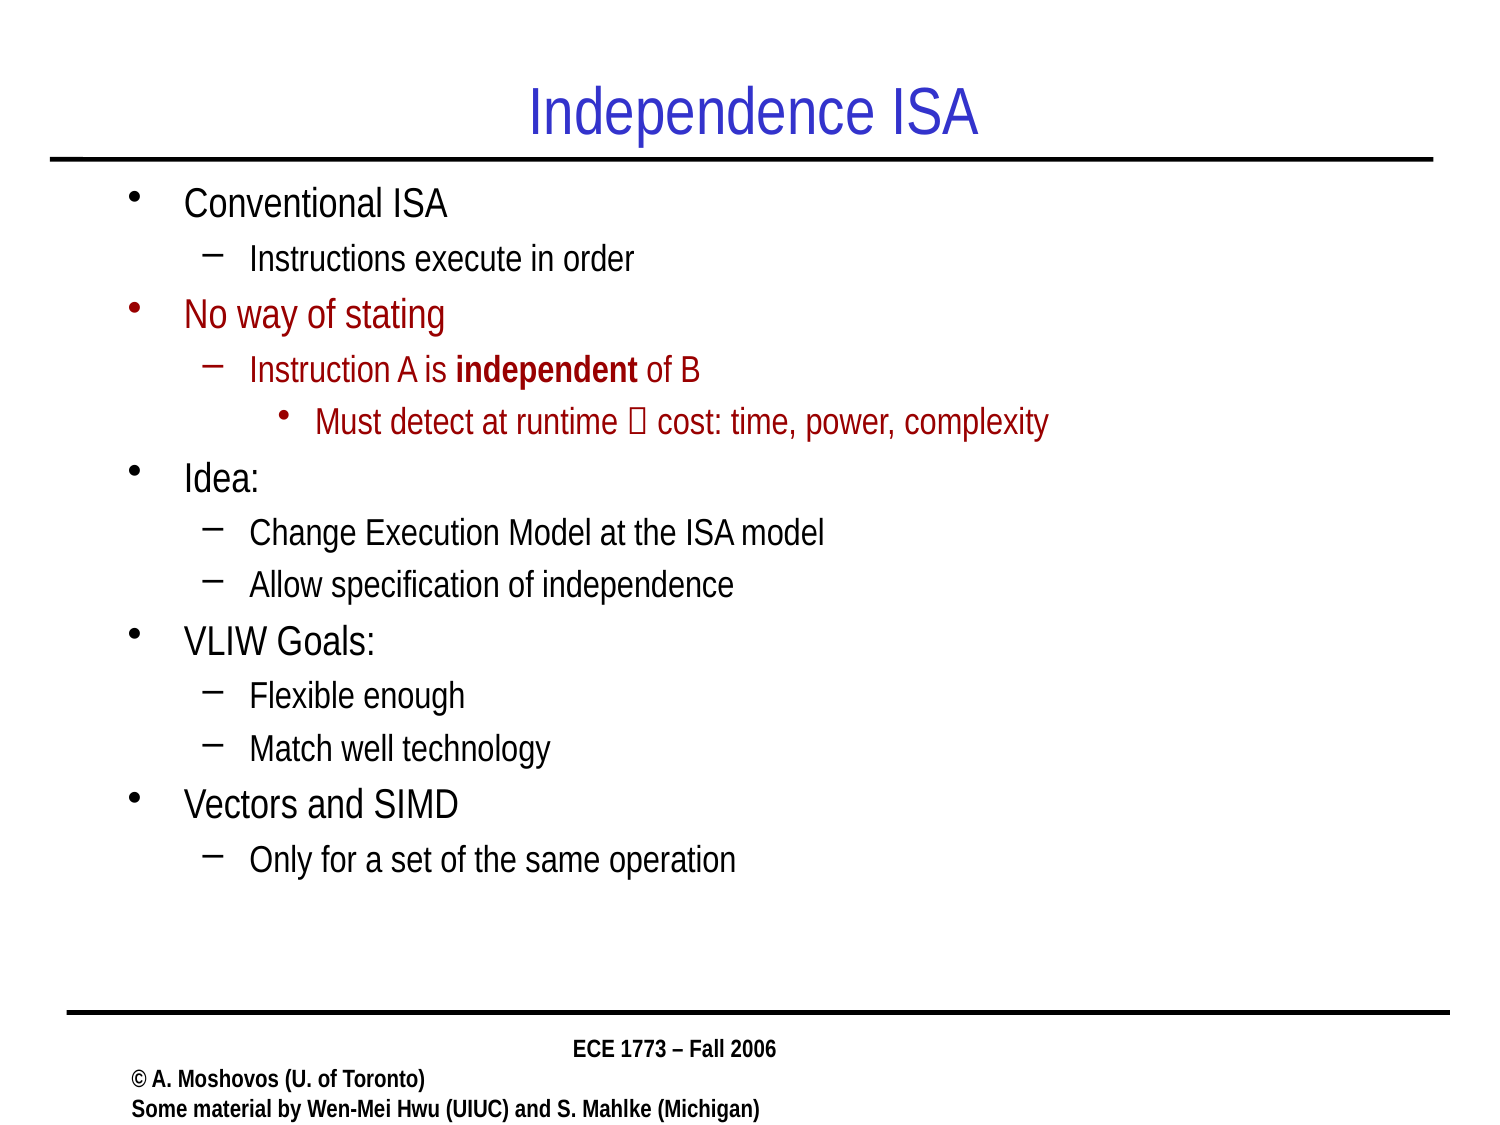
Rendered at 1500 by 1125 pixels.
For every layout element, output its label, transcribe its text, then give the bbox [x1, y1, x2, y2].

list Conventional ISA Instructions execute in order No way of stating Instruction A is independent of B Must detect at runtime  cost: time, power, complexity Idea: Change Execution Model at the ISA model Allow specification of independence VLIW Goals: Flexible enough Match well technology Vectors and SIMD Only for a set of the same operation [112, 168, 1388, 1001]
footer ECE 1773 – Fall 2006 © A. Moshovos (U. of Toronto) Some material by Wen-Mei Hwu (UIUC) and S. Mahlke (Michigan) [116, 1024, 1234, 1101]
title Independence ISA [116, 65, 1392, 151]
